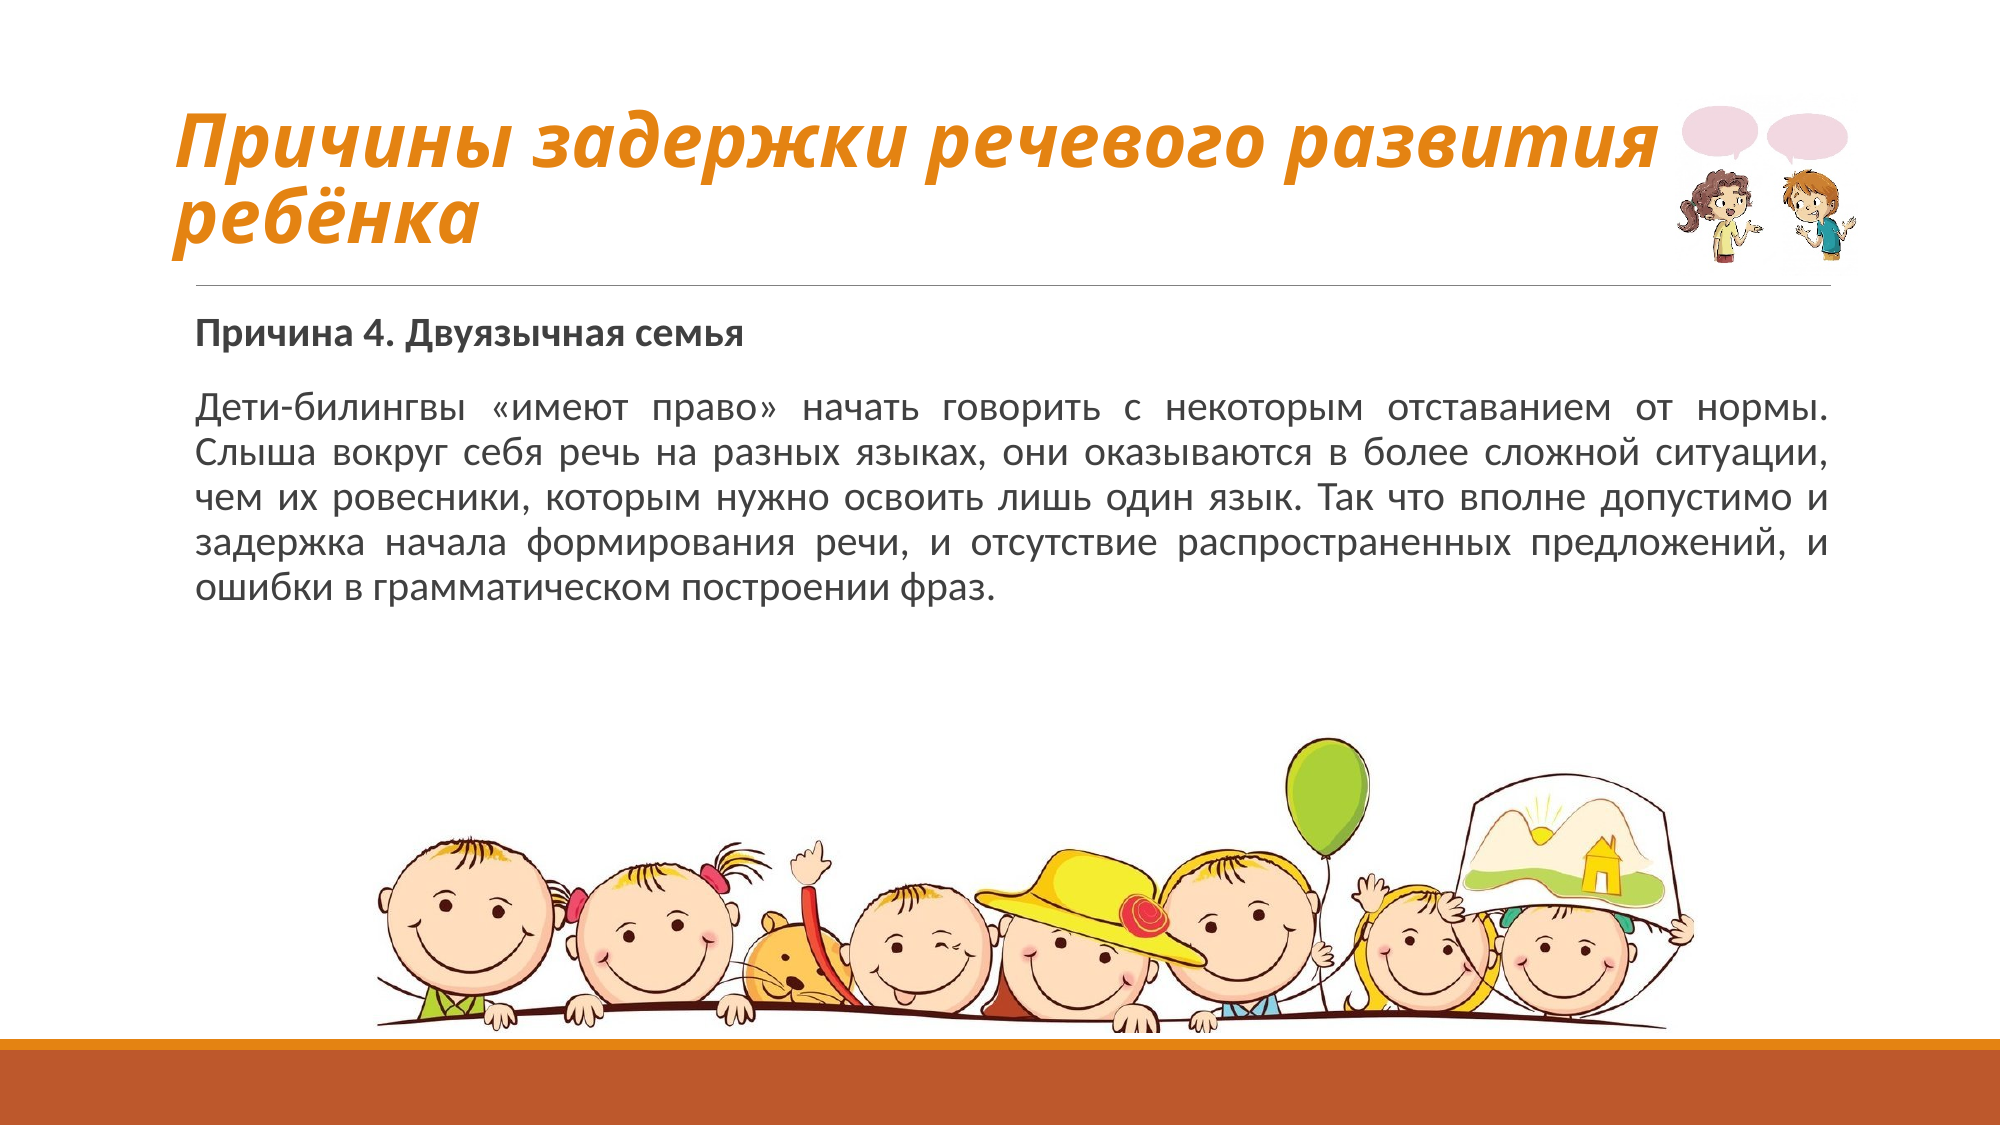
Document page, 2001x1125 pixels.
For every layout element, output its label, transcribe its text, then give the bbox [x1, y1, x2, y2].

list Причина 4. Двуязычная семья Дети-билингвы «имеют право» начать говорить с некоторым отставанием от нормы. Слыша вокруг себя речь на разных языках, они оказываются в более сложной ситуации, чем их ровесники, которым нужно освоить лишь один язык. Так что вполне допустимо и задержка начала формирования речи, и отсутствие распространенных предложений, и ошибки в грамматическом построении фраз. [180, 302, 1830, 963]
picture [1674, 92, 1859, 276]
title Причины задержки речевого развития ребёнка [159, 28, 1810, 267]
picture [319, 706, 1712, 1034]
